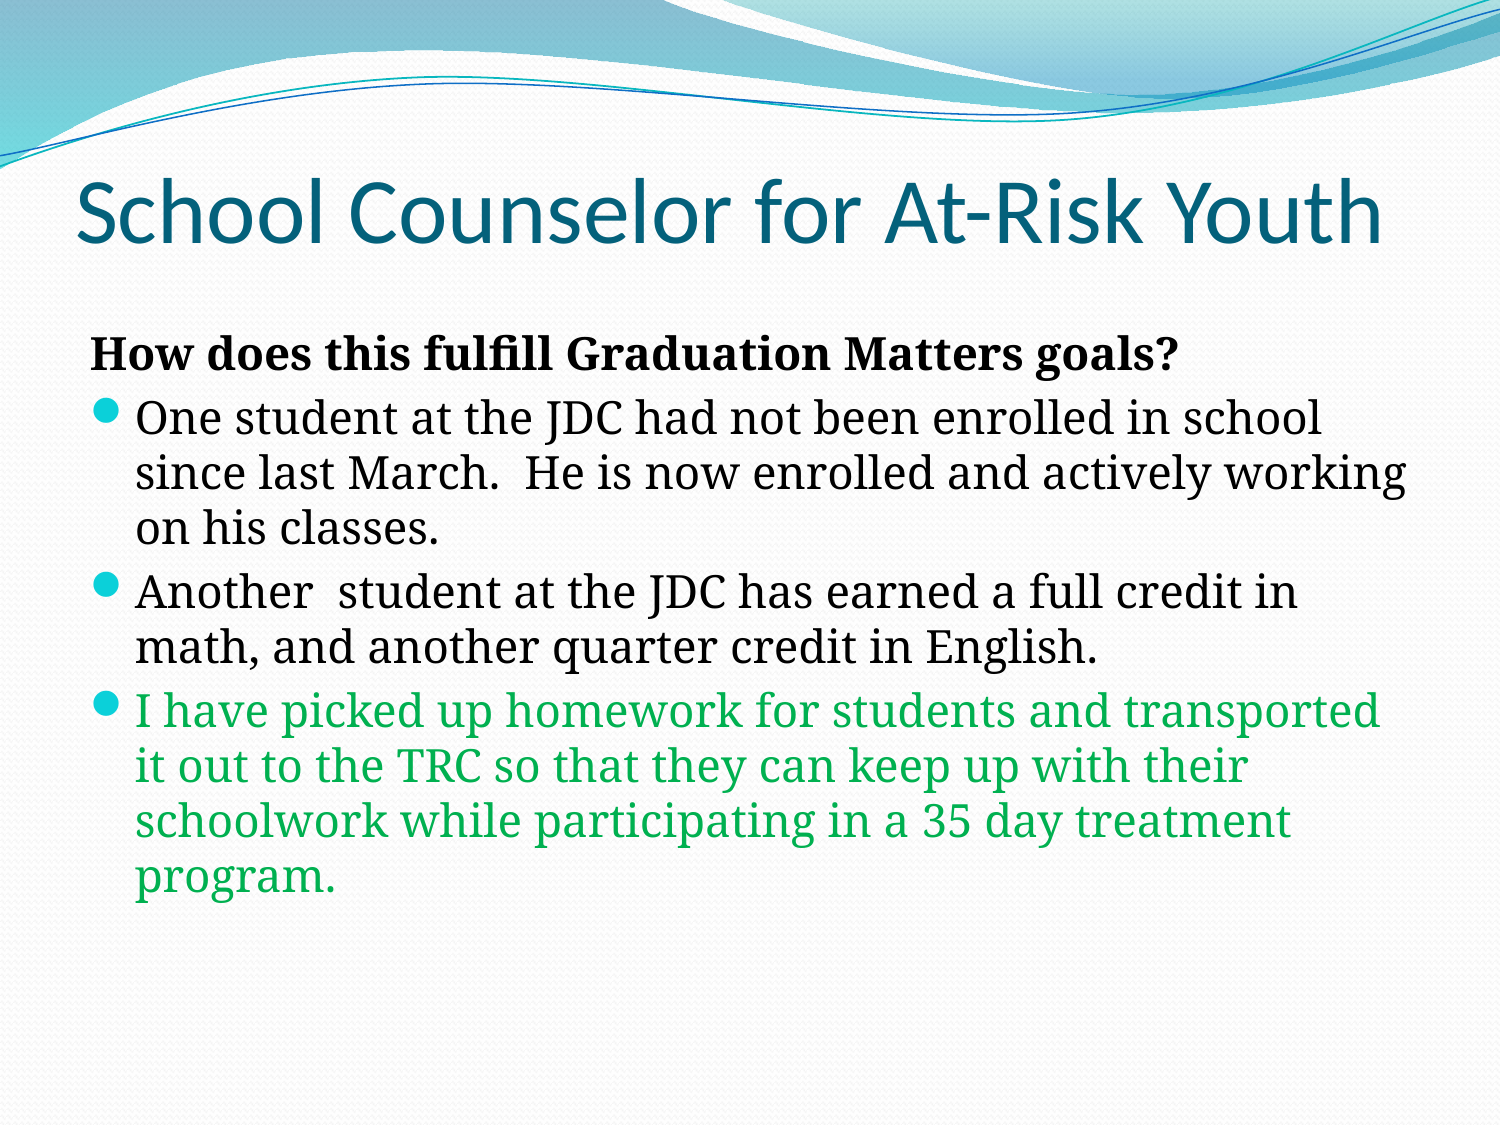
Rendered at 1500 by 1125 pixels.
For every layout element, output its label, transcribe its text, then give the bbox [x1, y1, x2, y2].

list How does this fulfill Graduation Matters goals? One student at the JDC had not been enrolled in school since last March. He is now enrolled and actively working on his classes. Another student at the JDC has earned a full credit in math, and another quarter credit in English. I have picked up homework for students and transported it out to the TRC so that they can keep up with their schoolwork while participating in a 35 day treatment program. [75, 317, 1425, 1038]
title School Counselor for At-Risk Youth [75, 115, 1425, 263]
